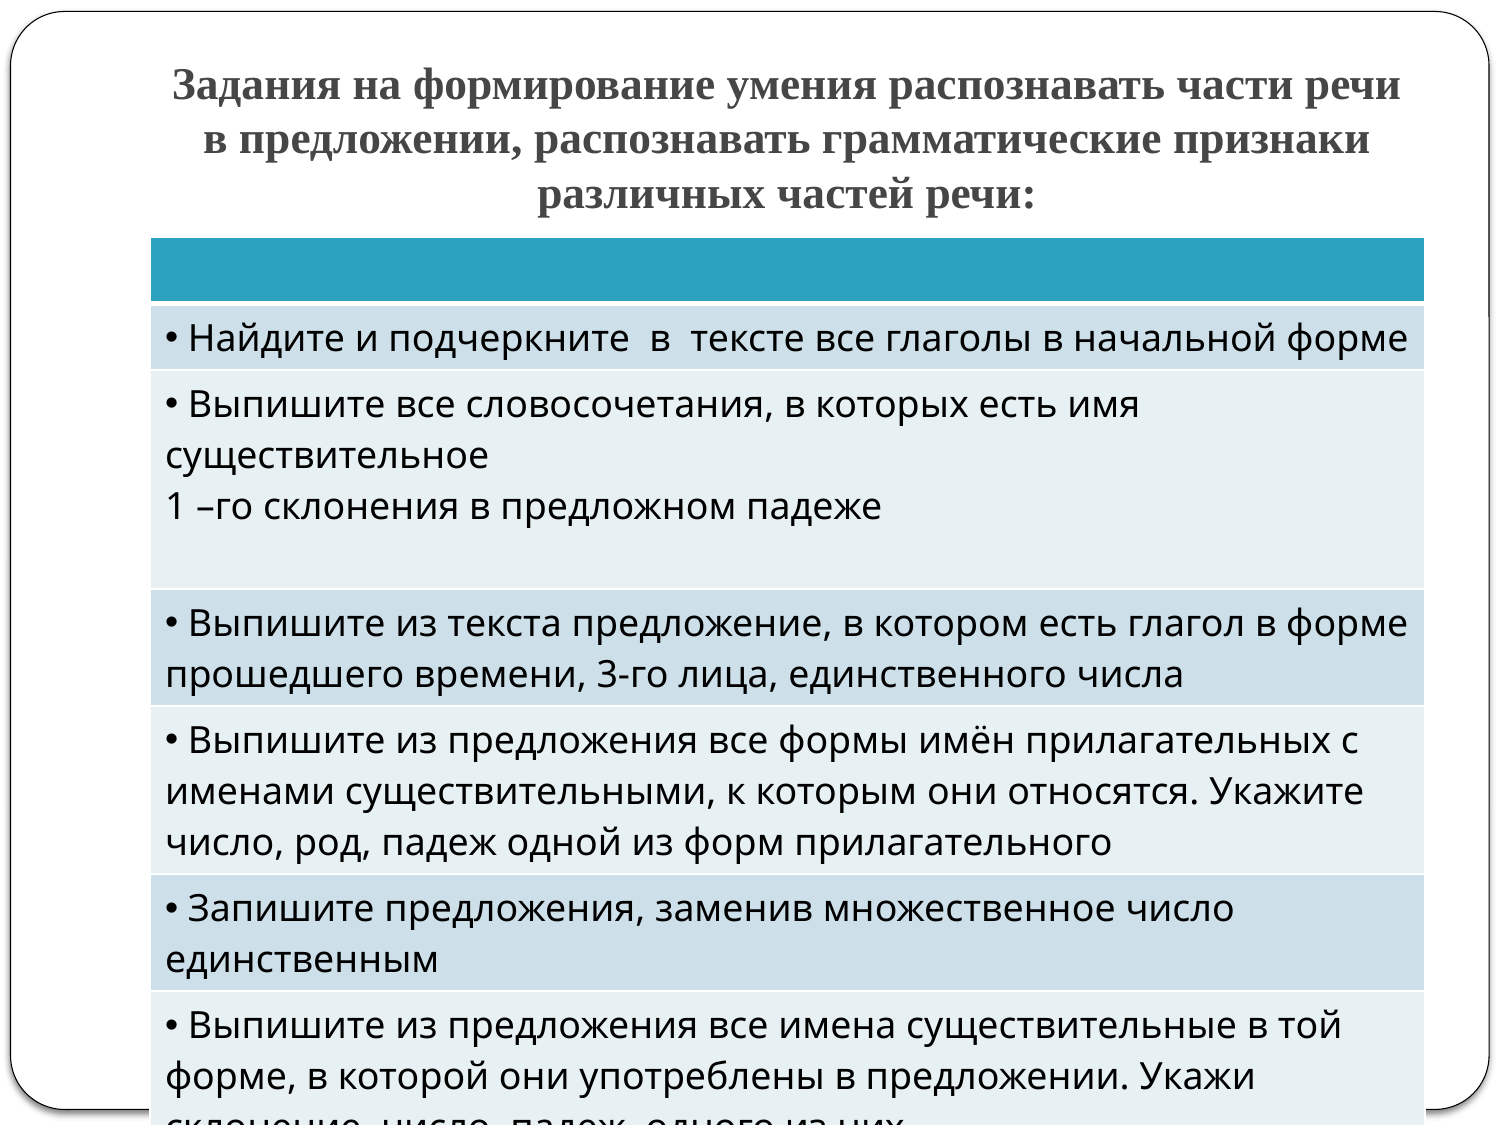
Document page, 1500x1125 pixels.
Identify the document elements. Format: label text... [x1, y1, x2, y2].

table_header [151, 238, 1424, 301]
table_cell Выпишите из предложения все имена существительные в той форме, в которой они употреблены в предложении. Укажи склонение, число, падеж одного из них [151, 992, 1424, 1125]
table_cell Выпишите из предложения все формы имён прилагательных с именами существительными, к которым они относятся. Укажите число, род, падеж одной из форм прилагательного [151, 707, 1424, 873]
table_cell Найдите и подчеркните в тексте все глаголы в начальной форме [151, 306, 1424, 369]
table_cell Выпишите из текста предложение, в котором есть глагол в форме прошедшего времени, 3-го лица, единственного числа [151, 590, 1424, 705]
title Задания на формирование умения распознавать части речи в предложении, распознавать грамматические признаки различных частей речи: [150, 45, 1425, 233]
table_cell Выпишите все словосочетания, в которых есть имя существительное 1 –го склонения в предложном падеже [151, 371, 1424, 588]
table_cell Запишите предложения, заменив множественное число единственным [151, 875, 1424, 990]
